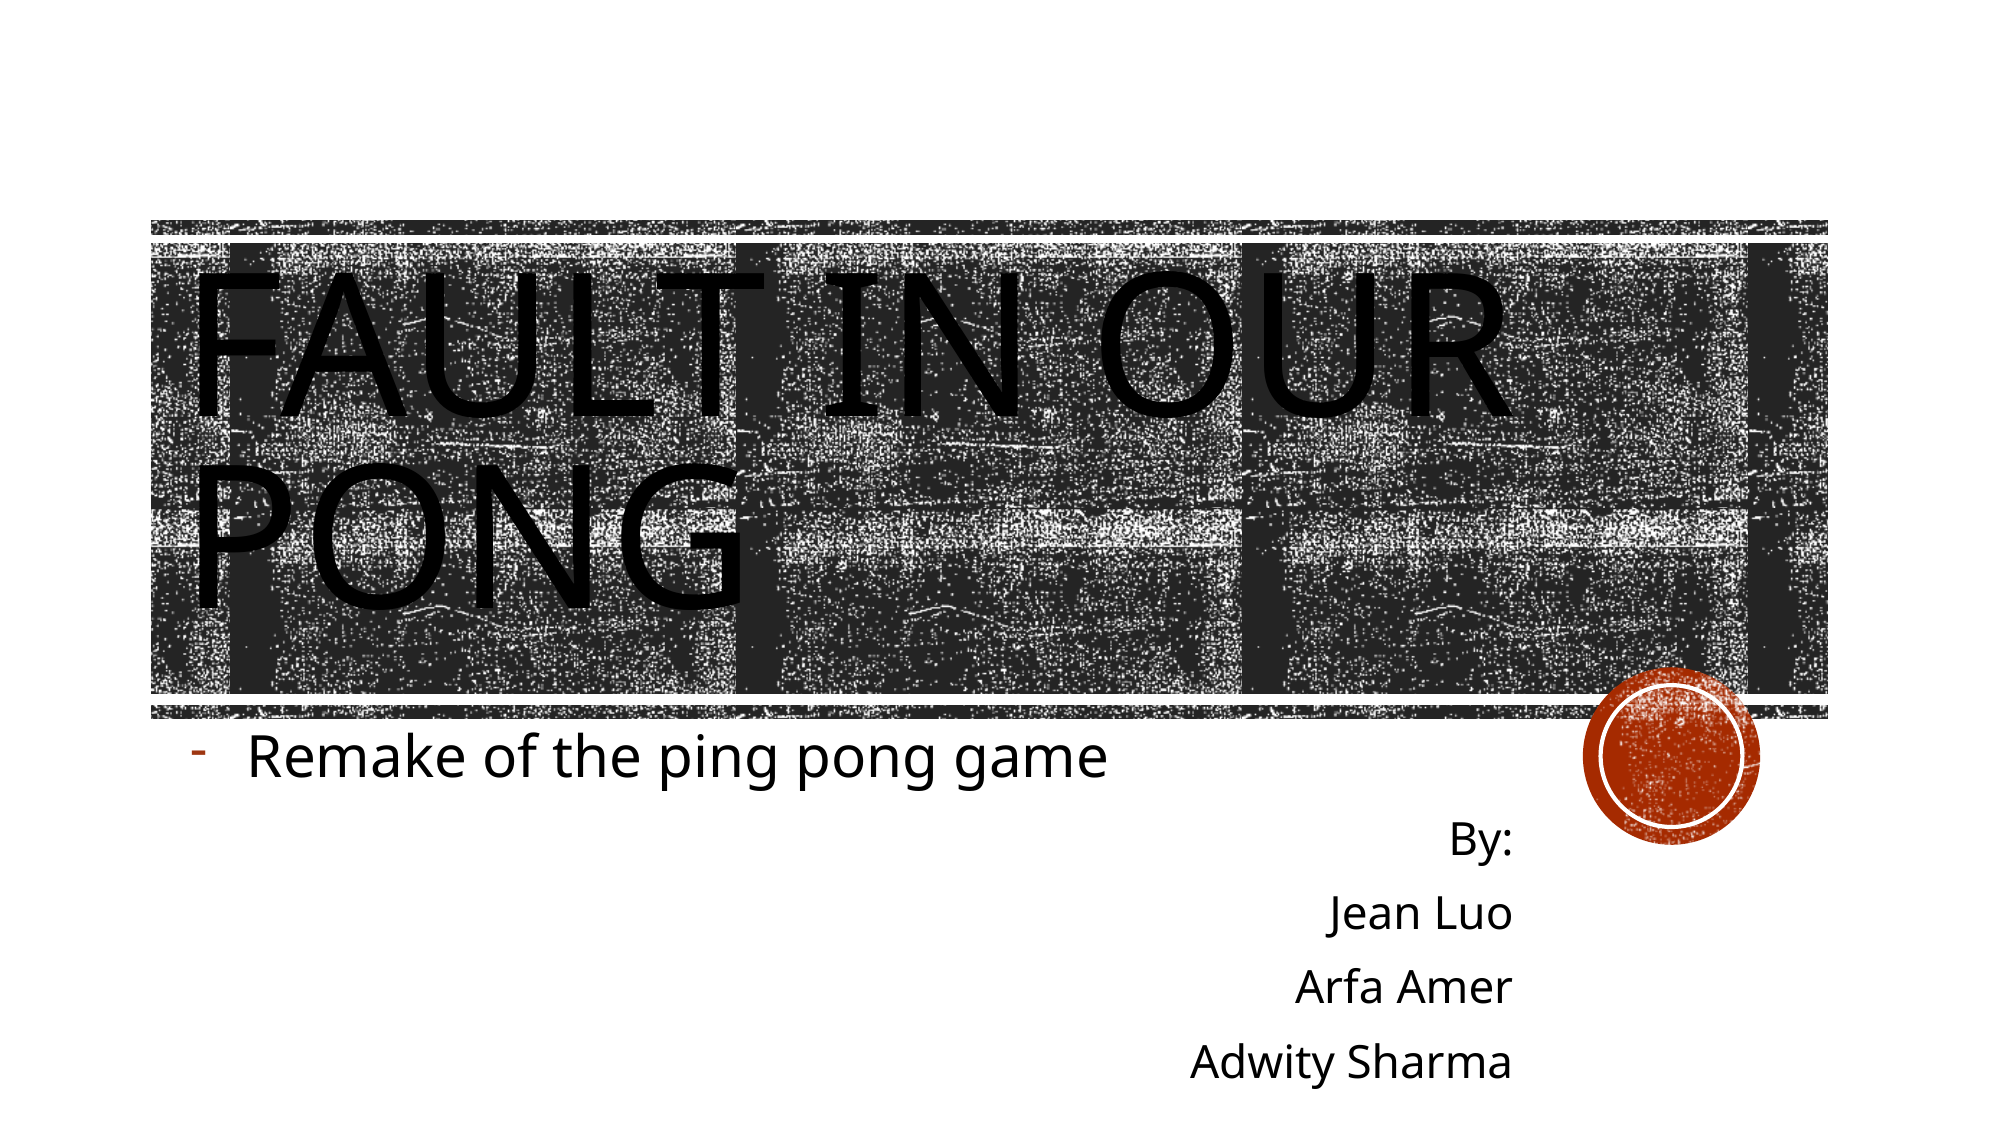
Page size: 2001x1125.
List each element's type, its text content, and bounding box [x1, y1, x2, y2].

title Fault in our pong [165, 206, 1801, 705]
subtitle Remake of the ping pong game By: Jean Luo Arfa Amer Adwity Sharma [175, 720, 1529, 1106]
